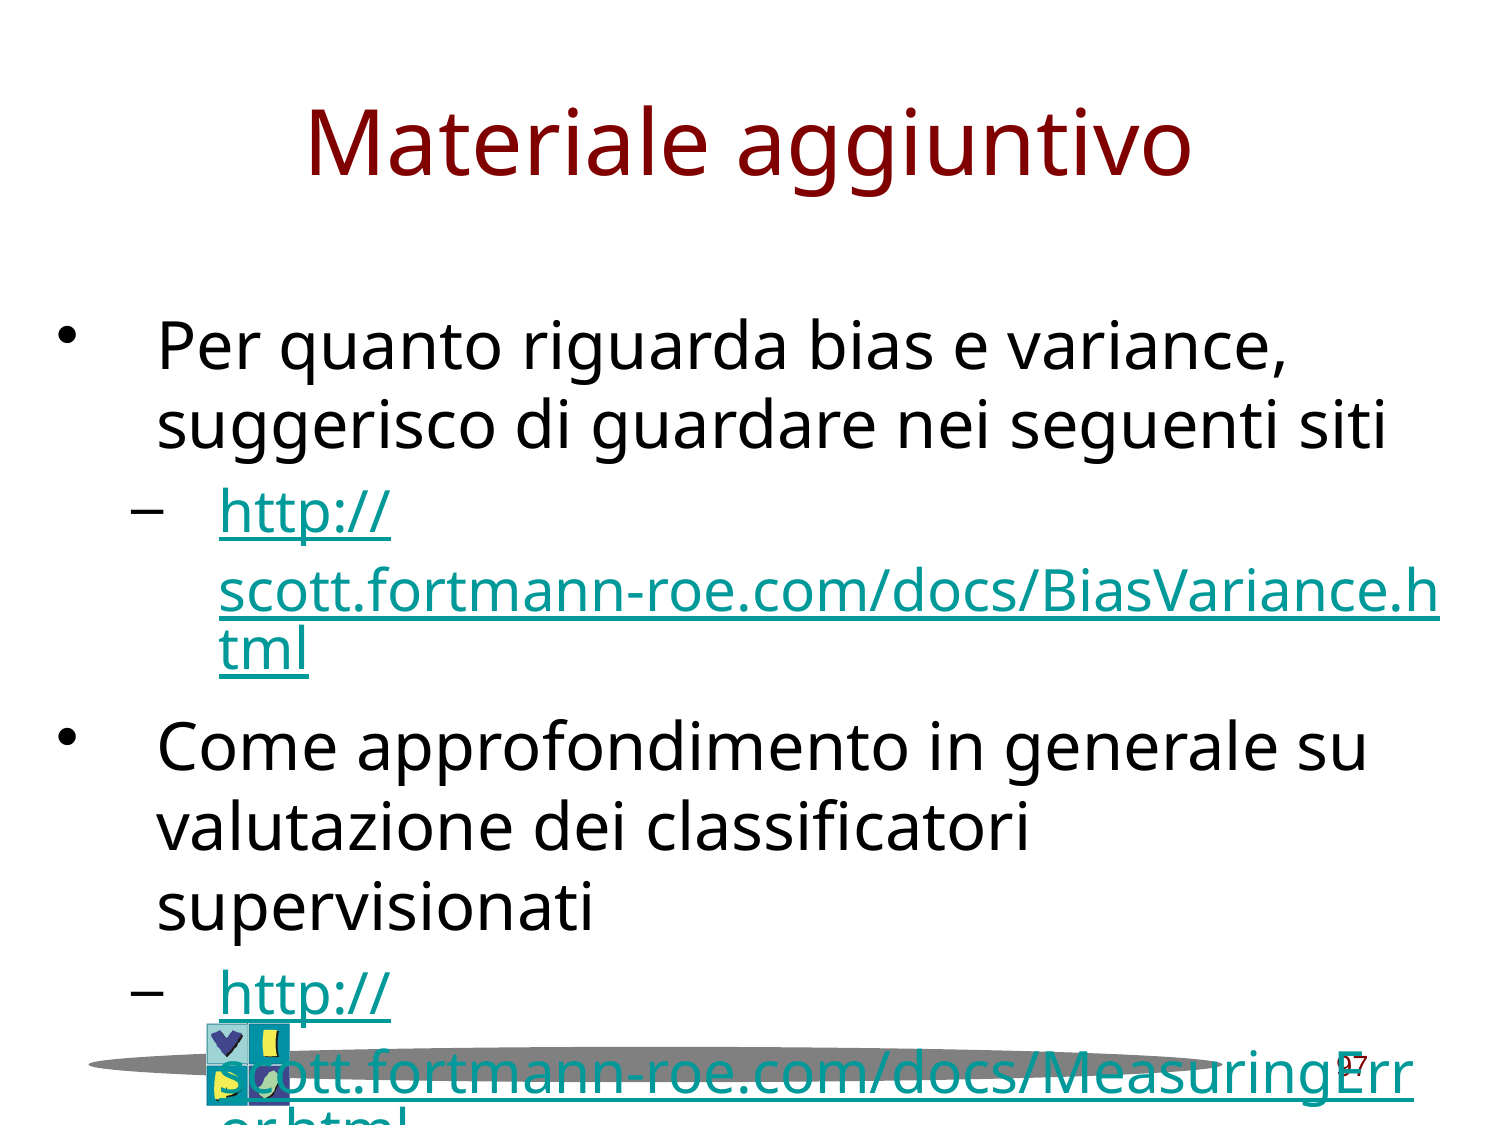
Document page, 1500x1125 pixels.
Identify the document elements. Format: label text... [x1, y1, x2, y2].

picture [206, 1023, 290, 1106]
text_box Per quanto riguarda bias e variance, suggerisco di guardare nei seguenti siti http://scott.fortmann-roe.com/docs/BiasVariance.html Come approfondimento in generale su valutazione dei classificatori supervisionati http://scott.fortmann-roe.com/docs/MeasuringError.html [41, 231, 1461, 975]
title Materiale aggiuntivo [75, 45, 1425, 231]
slide_number 97 [1033, 1039, 1384, 1118]
